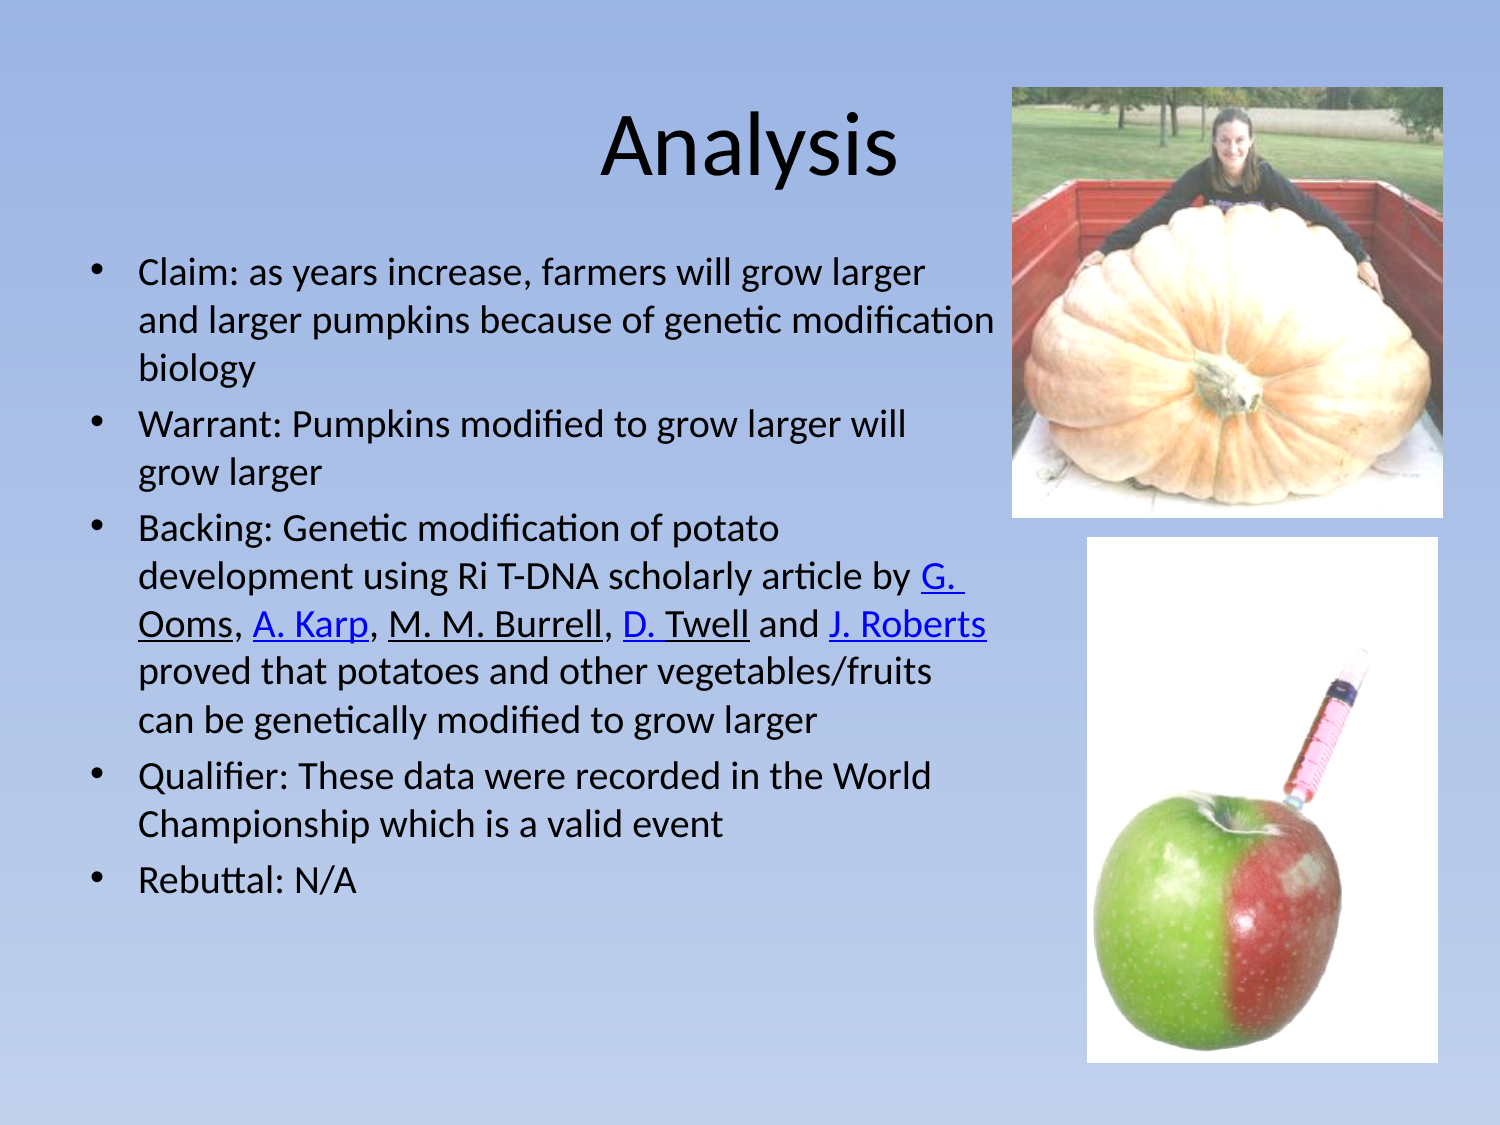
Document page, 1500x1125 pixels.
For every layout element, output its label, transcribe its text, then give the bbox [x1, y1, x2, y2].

title Analysis [75, 45, 1425, 233]
picture [1012, 87, 1443, 518]
list Claim: as years increase, farmers will grow larger and larger pumpkins because of genetic modification biology Warrant: Pumpkins modified to grow larger will grow larger Backing: Genetic modification of potato development using Ri T-DNA scholarly article by G. Ooms, A. Karp, M. M. Burrell, D. Twell and J. Roberts proved that potatoes and other vegetables/fruits can be genetically modified to grow larger Qualifier: These data were recorded in the World Championship which is a valid event Rebuttal: N/A [75, 237, 1013, 950]
picture [1087, 537, 1438, 1063]
